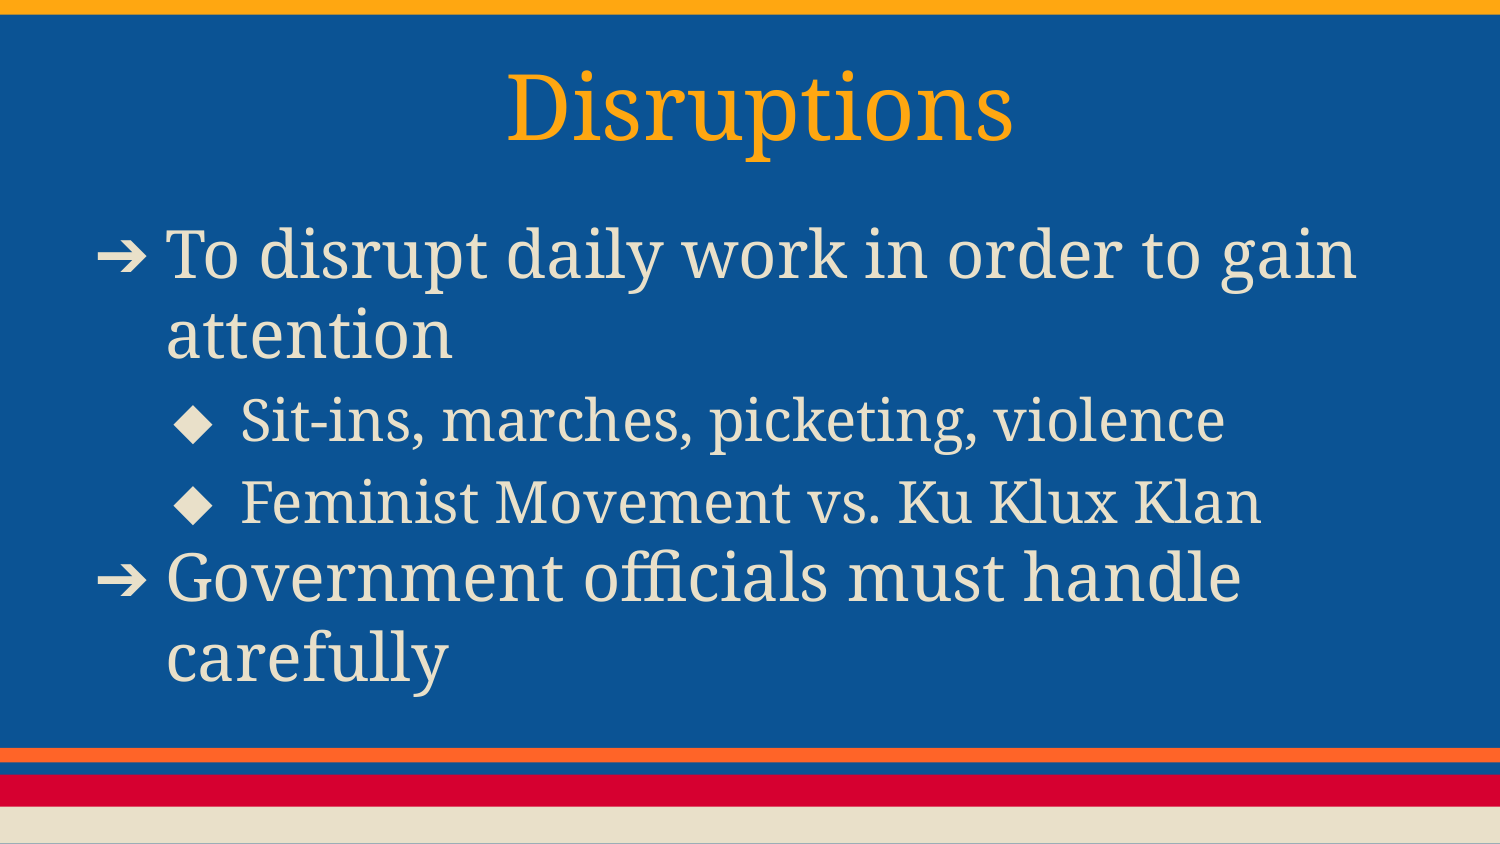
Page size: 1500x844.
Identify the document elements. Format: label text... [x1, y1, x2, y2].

list To disrupt daily work in order to gain attention Sit-ins, marches, picketing, violence Feminist Movement vs. Ku Klux Klan Government officials must handle carefully [75, 196, 1425, 733]
title Disruptions [75, 33, 1425, 175]
